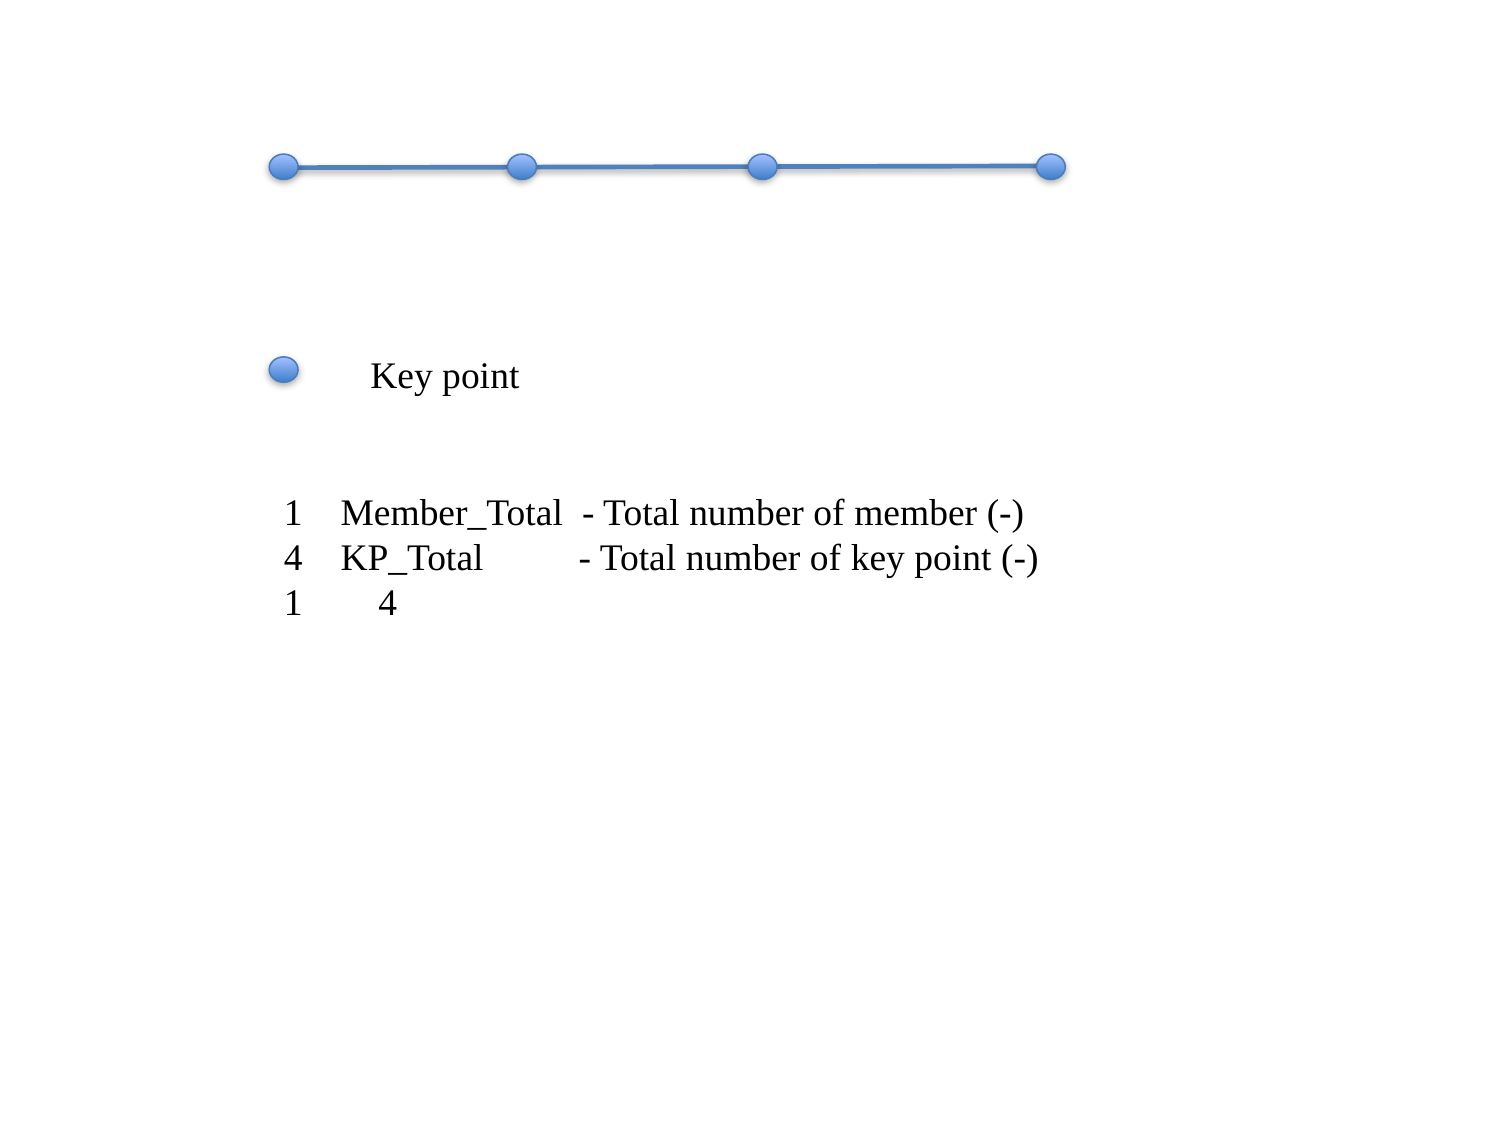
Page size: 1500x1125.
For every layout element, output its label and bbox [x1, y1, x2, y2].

text_box [269, 153, 1247, 633]
